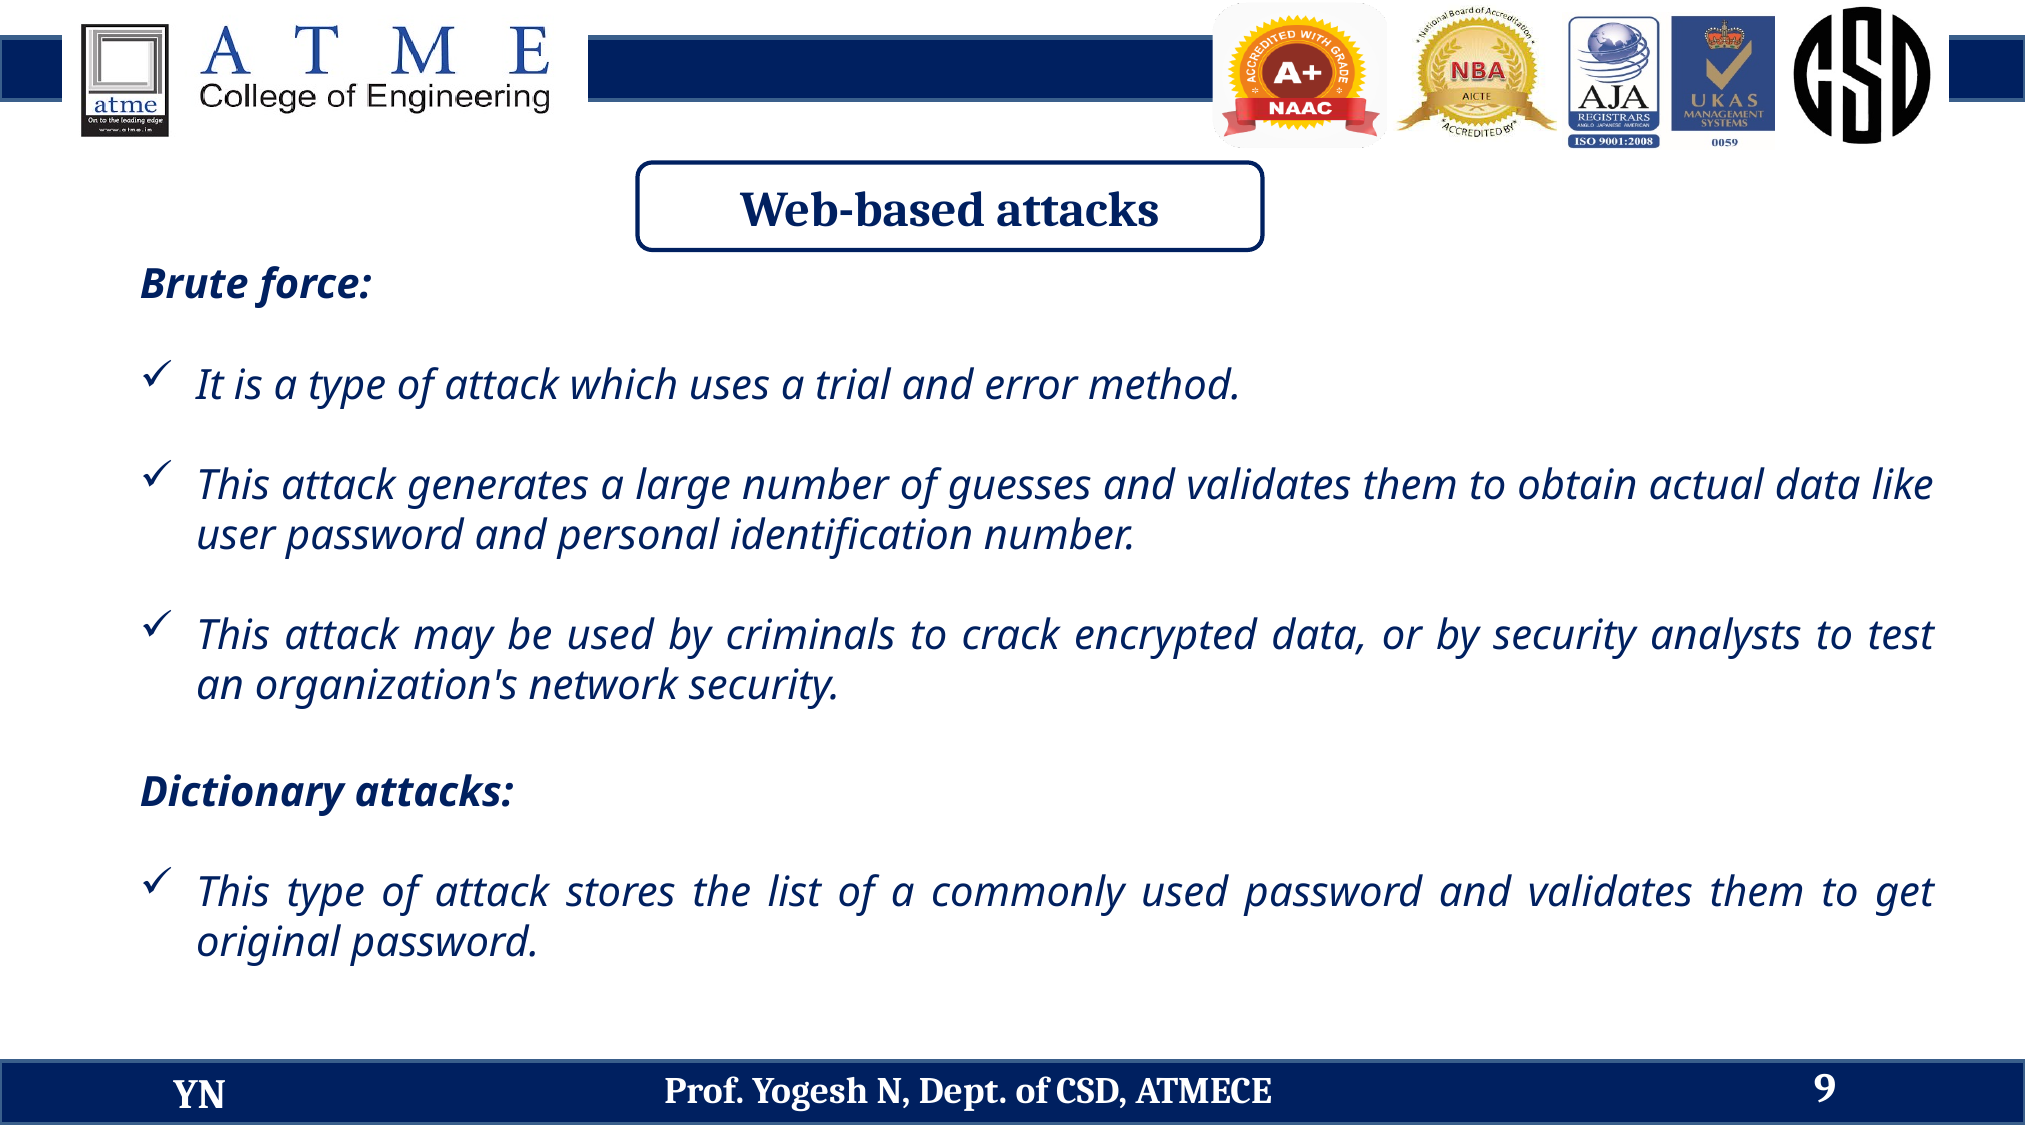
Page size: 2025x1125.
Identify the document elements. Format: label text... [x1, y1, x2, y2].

text_box Web-based attacks [635, 160, 1265, 249]
text_box Dictionary attacks: This type of attack stores the list of a commonly used password and validates them to get original password. [125, 757, 1950, 1023]
picture [62, 0, 588, 157]
picture [1212, 0, 1949, 150]
text_box YN [0, 1059, 400, 1125]
text_box 9 [1625, 1053, 2025, 1119]
text_box Prof. Yogesh N, Dept. of CSD, ATMECE [562, 1058, 1375, 1119]
text_box Brute force: It is a type of attack which uses a trial and error method. This attack generates a large number of guesses and validates them to obtain actual data like user password and personal identification number. This attack may be used by criminals to crack encrypted data, or by security analysts to test an organization's network security. [125, 249, 1950, 715]
